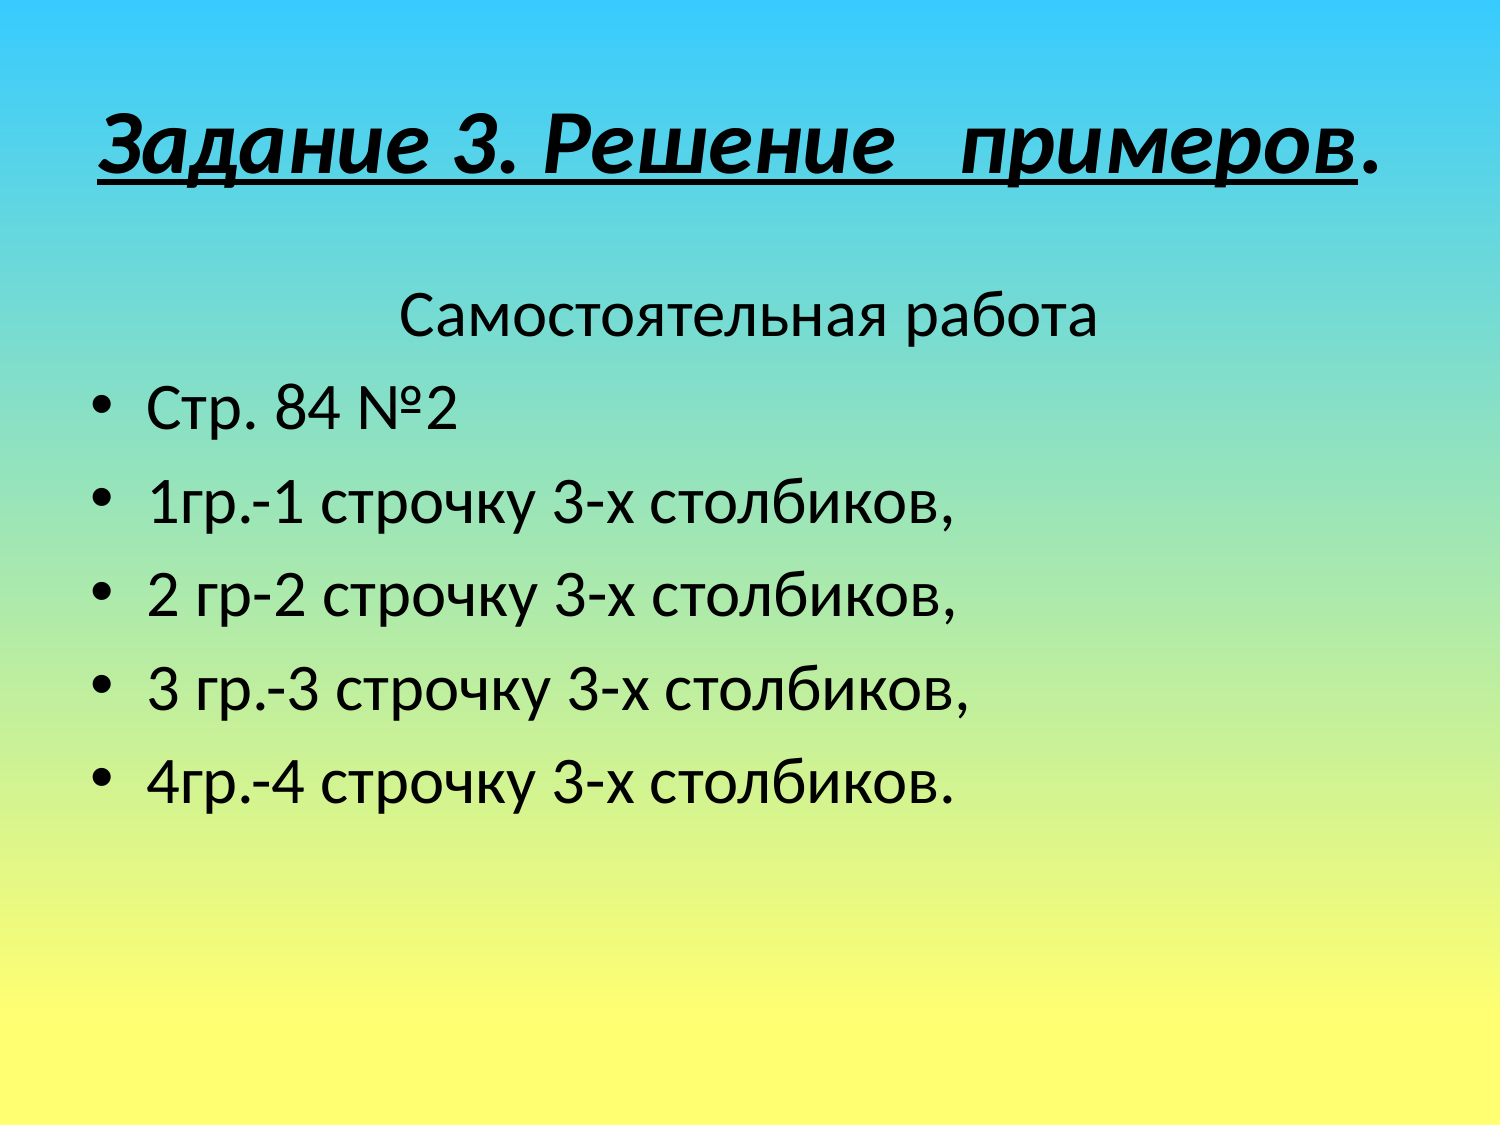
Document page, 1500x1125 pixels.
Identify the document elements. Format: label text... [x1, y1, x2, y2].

title Задание 3. Решение примеров. [64, 42, 1415, 231]
list Самостоятельная работа Стр. 84 №2 1гр.-1 строчку 3-х столбиков, 2 гр-2 строчку 3-х столбиков, 3 гр.-3 строчку 3-х столбиков, 4гр.-4 строчку 3-х столбиков. [75, 262, 1425, 1005]
